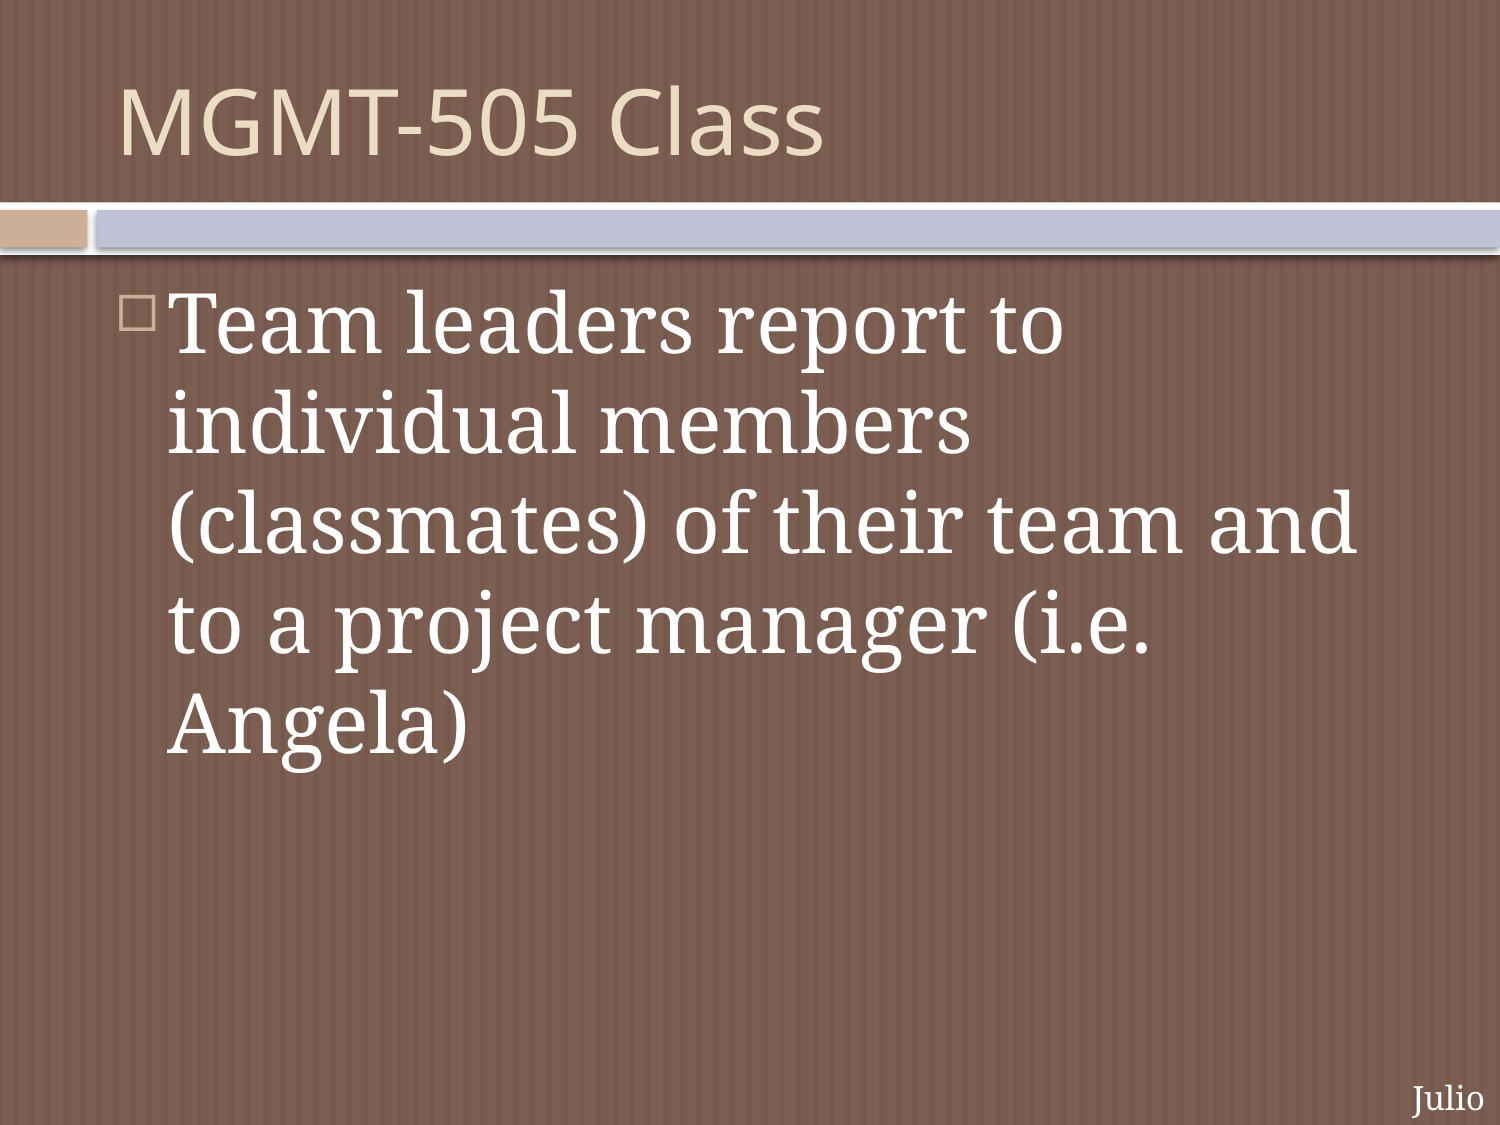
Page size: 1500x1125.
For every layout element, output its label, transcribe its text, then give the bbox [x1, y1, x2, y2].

title MGMT-505 Class [100, 37, 1438, 200]
text_box Julio [1175, 1069, 1500, 1125]
list Team leaders report to individual members (classmates) of their team and to a project manager (i.e. Angela) [100, 262, 1438, 1000]
